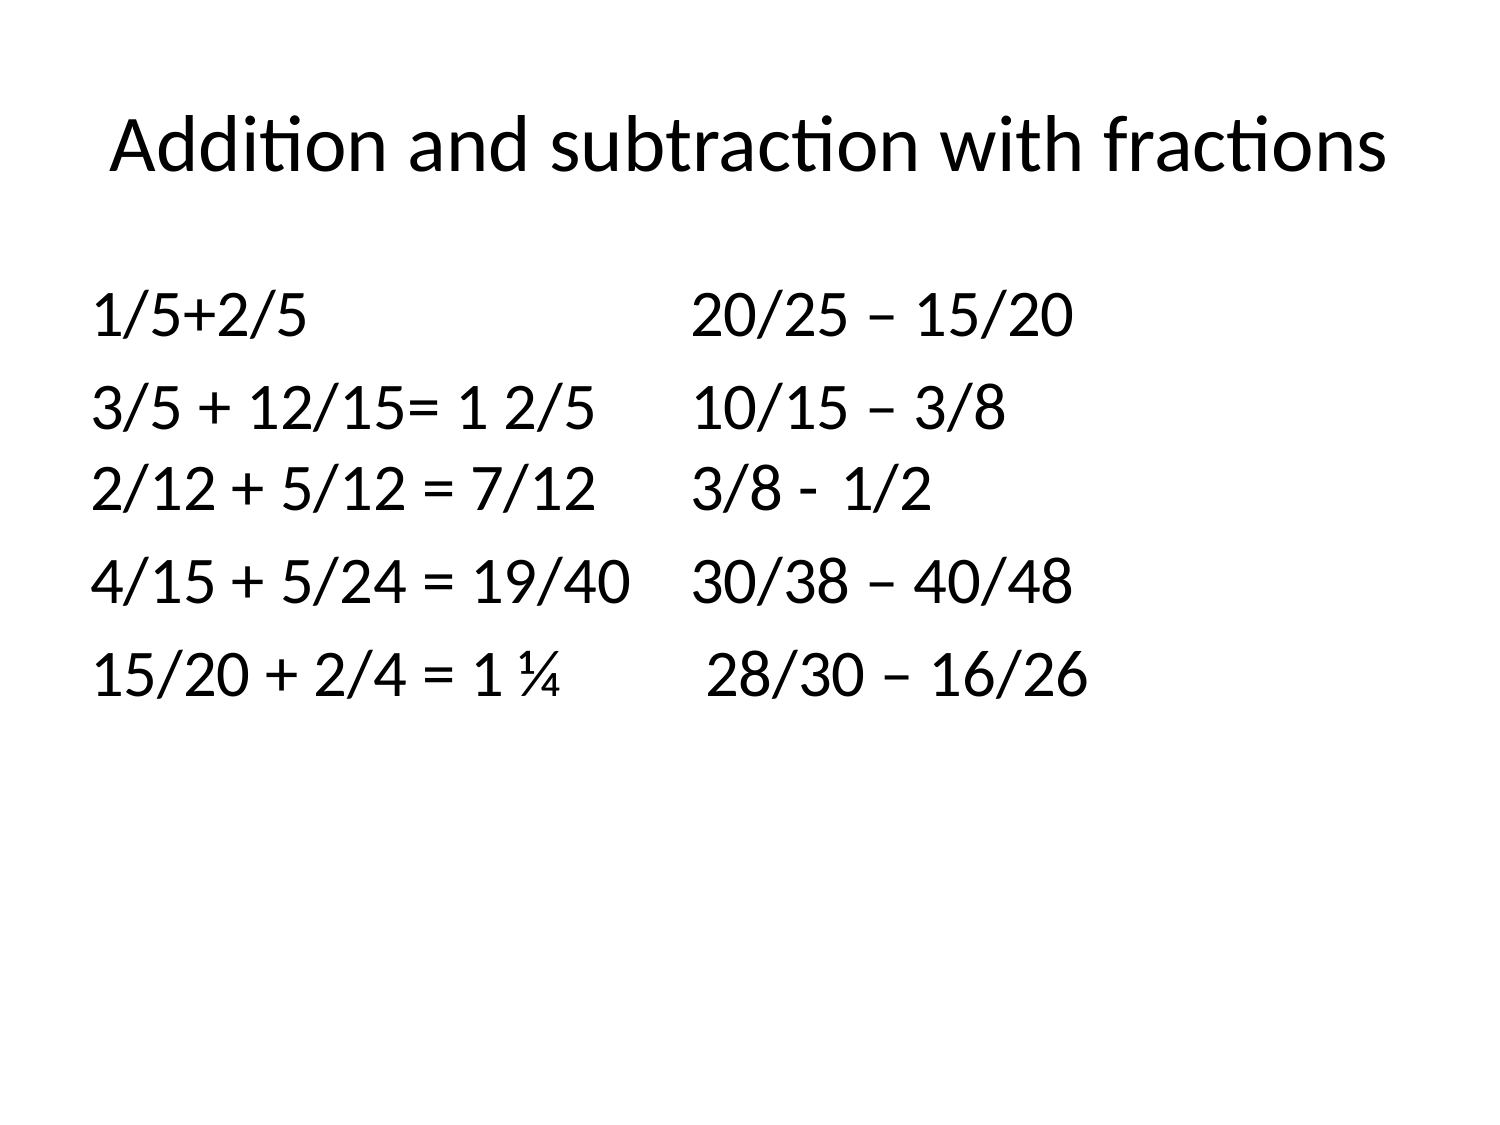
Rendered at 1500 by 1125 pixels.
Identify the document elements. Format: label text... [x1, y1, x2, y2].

list 1/5+2/5 20/25 – 15/20 3/5 + 12/15= 1 2/5 10/15 – 3/8 2/12 + 5/12 = 7/12 3/8 - 1/2 4/15 + 5/24 = 19/40 30/38 – 40/48 15/20 + 2/4 = 1 ¼ 28/30 – 16/26 [75, 262, 1425, 1050]
title Addition and subtraction with fractions [75, 45, 1425, 233]
